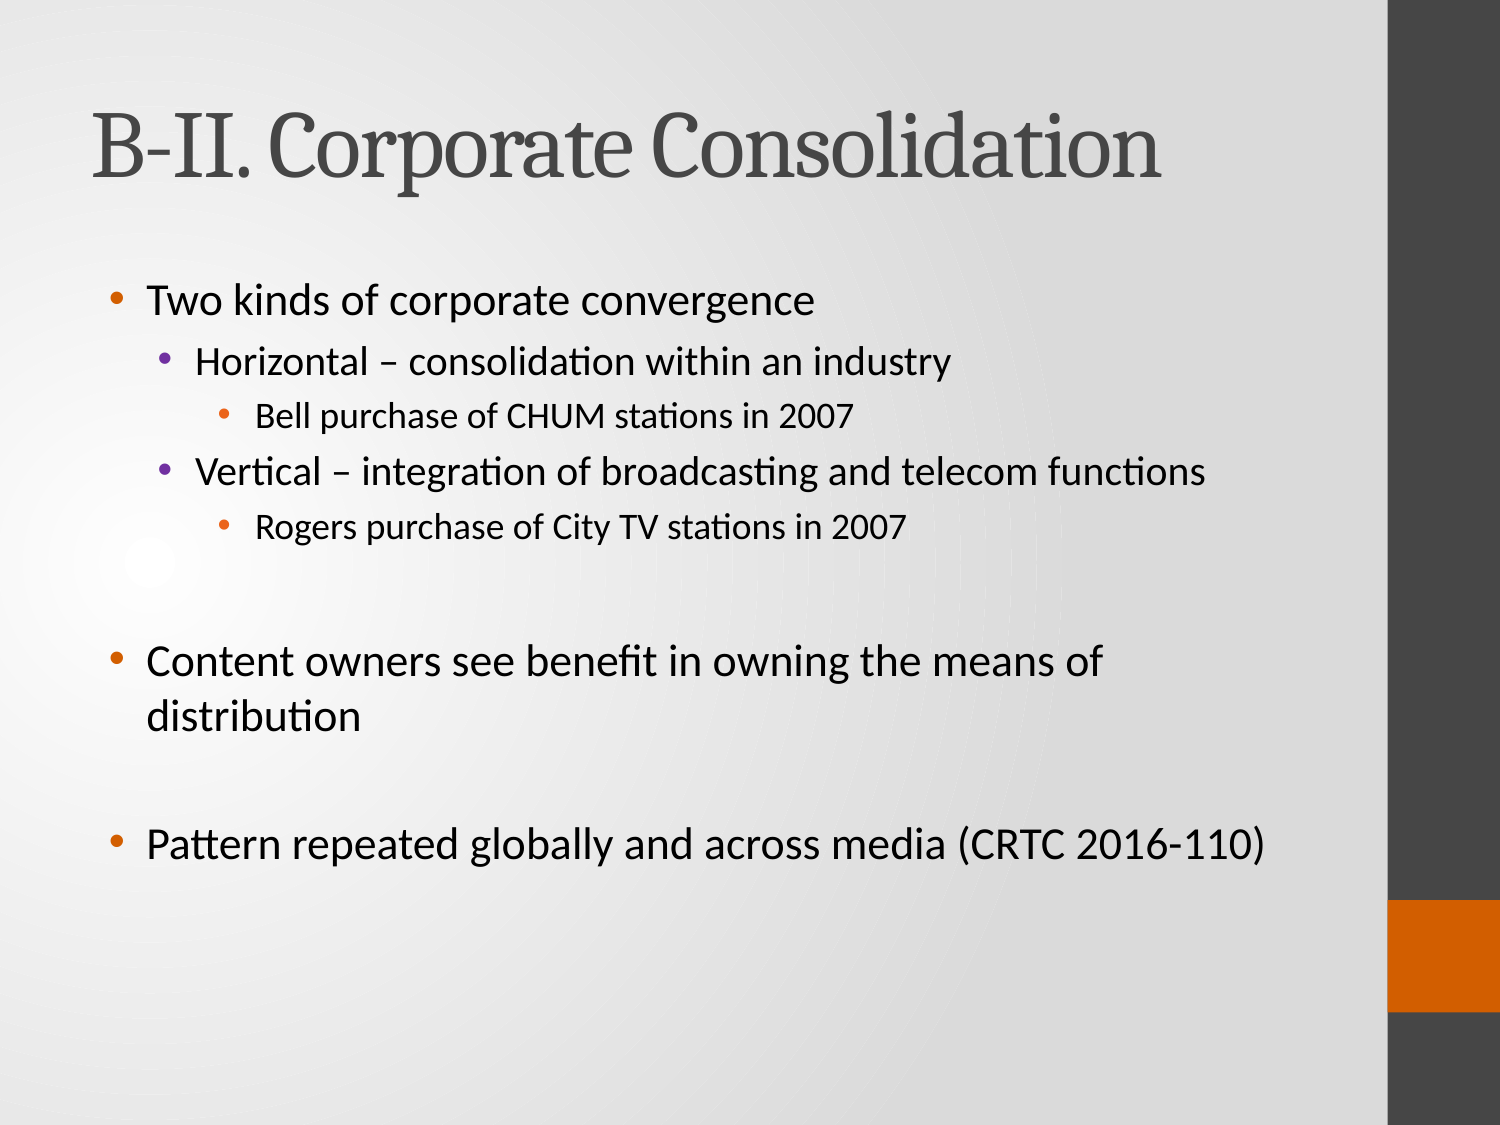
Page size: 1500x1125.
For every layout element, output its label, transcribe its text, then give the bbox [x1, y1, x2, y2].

title B-II. Corporate Consolidation [75, 45, 1325, 233]
list Two kinds of corporate convergence Horizontal – consolidation within an industry Bell purchase of CHUM stations in 2007 Vertical – integration of broadcasting and telecom functions Rogers purchase of City TV stations in 2007 Content owners see benefit in owning the means of distribution Pattern repeated globally and across media (CRTC 2016-110) [75, 262, 1325, 1050]
